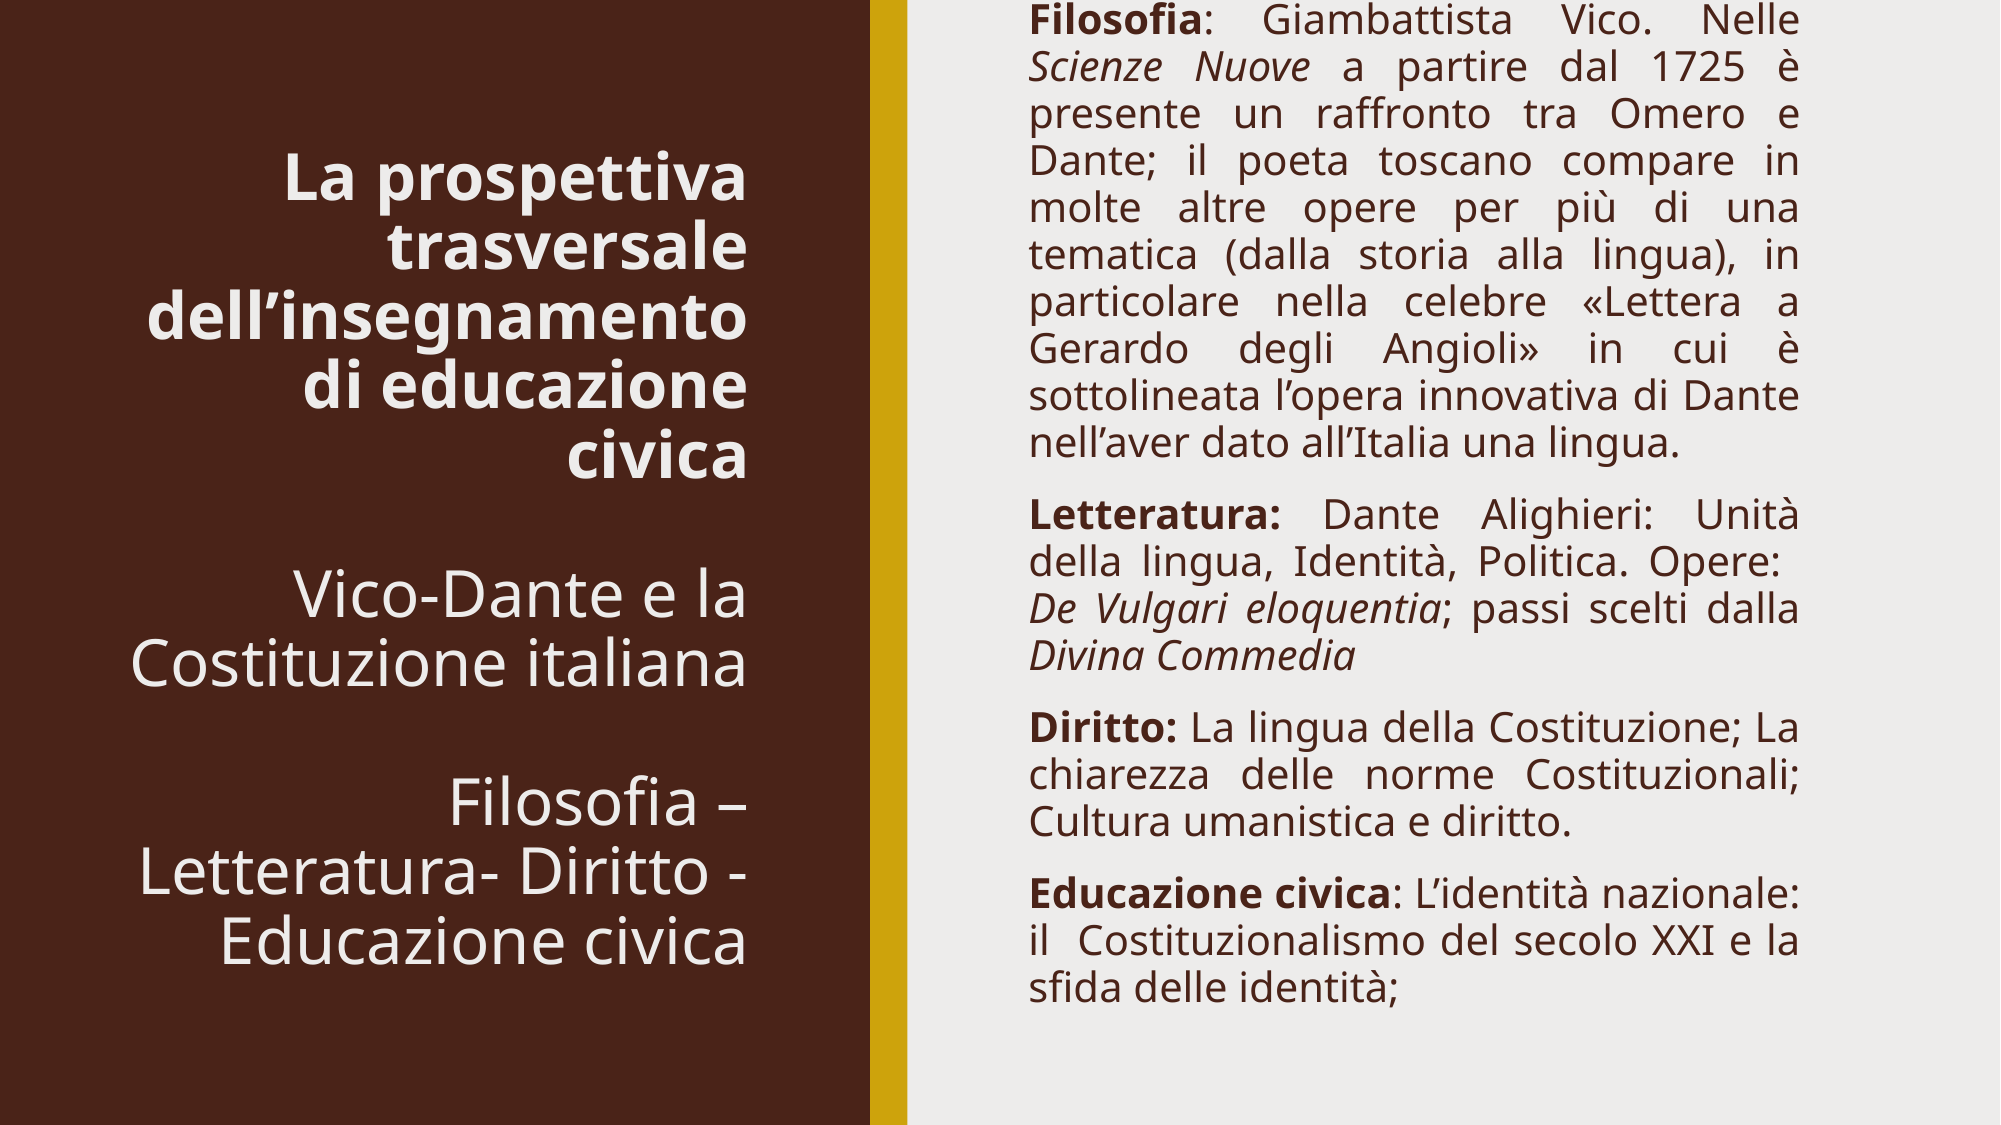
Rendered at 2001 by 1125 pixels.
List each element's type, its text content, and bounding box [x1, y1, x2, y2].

title La prospettiva trasversale dell’insegnamento di educazione civica Vico-Dante e la Costituzione italiana Filosofia – Letteratura- Diritto - Educazione civica [105, 129, 765, 994]
list Filosofia: Giambattista Vico. Nelle Scienze Nuove a partire dal 1725 è presente un raffronto tra Omero e Dante; il poeta toscano compare in molte altre opere per più di una tematica (dalla storia alla lingua), in particolare nella celebre «Lettera a Gerardo degli Angioli» in cui è sottolineata l’opera innovativa di Dante nell’aver dato all’Italia una lingua. Letteratura: Dante Alighieri: Unità della lingua, Identità, Politica. Opere: De Vulgari eloquentia; passi scelti dalla Divina Commedia Diritto: La lingua della Costituzione; La chiarezza delle norme Costituzionali; Cultura umanistica e diritto. Educazione civica: L’identità nazionale: il Costituzionalismo del secolo XXI e la sfida delle identità; [1013, 16, 1816, 994]
text_box [0, 0, 867, 1125]
text_box [867, 0, 910, 1125]
